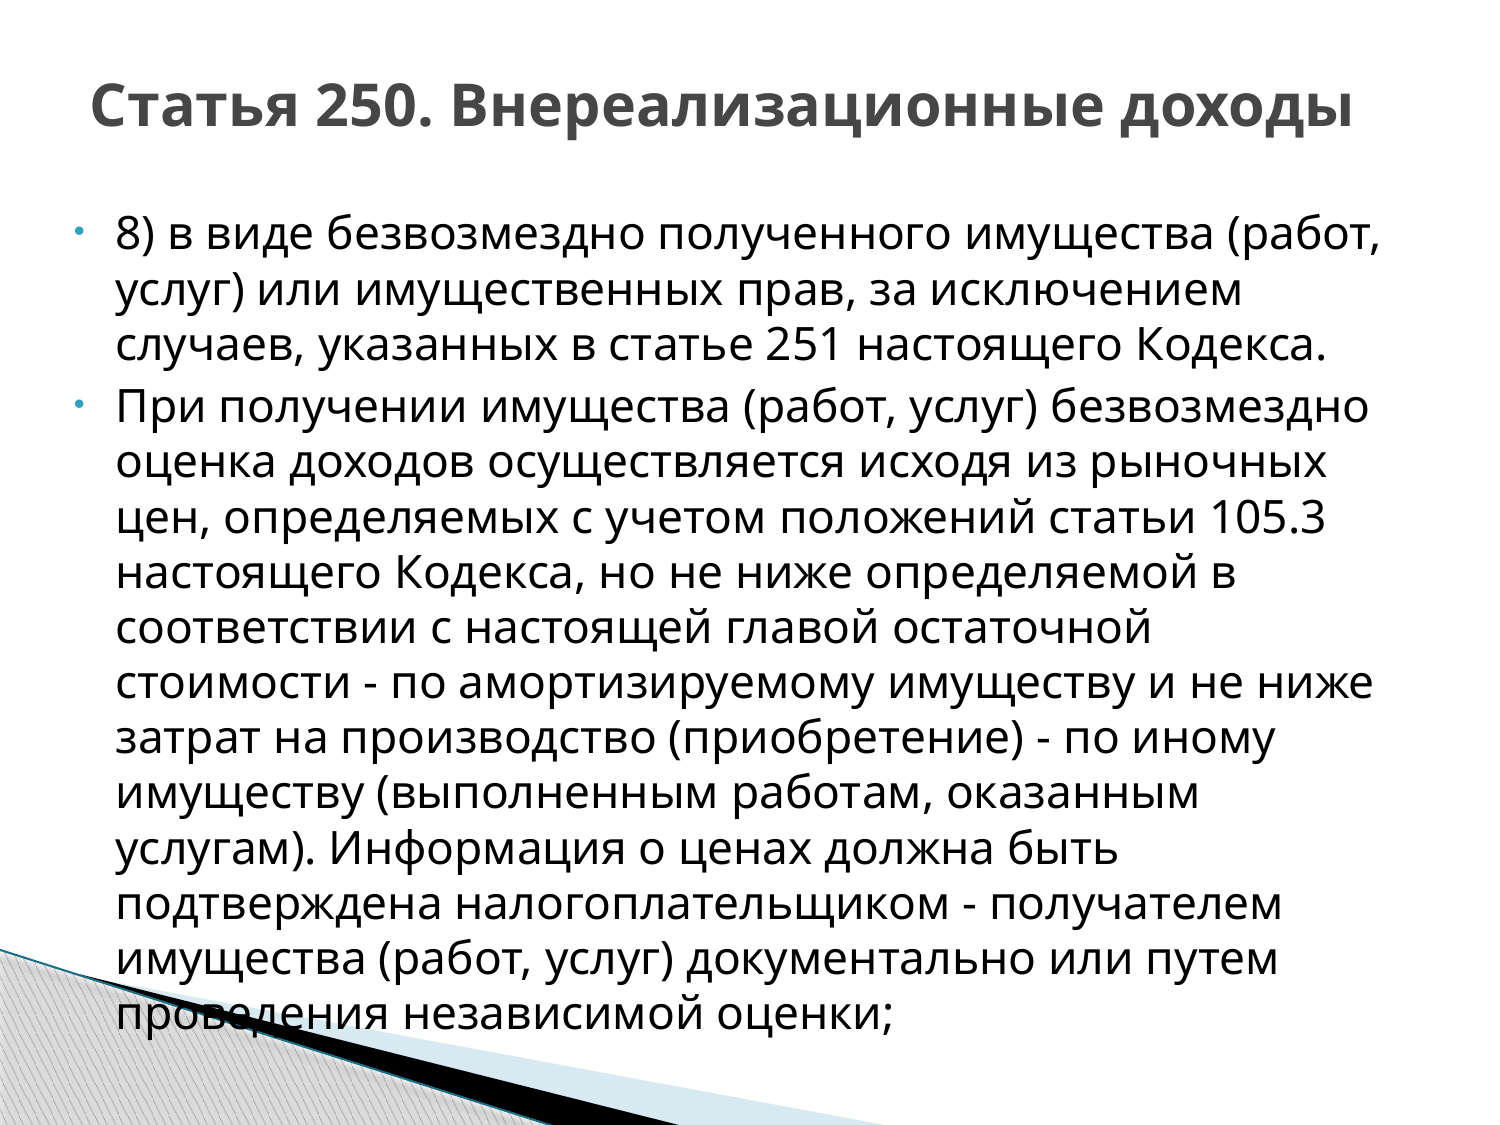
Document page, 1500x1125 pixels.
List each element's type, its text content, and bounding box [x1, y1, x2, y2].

title Статья 250. Внереализационные доходы [75, 45, 1425, 233]
list 8) в виде безвозмездно полученного имущества (работ, услуг) или имущественных прав, за исключением случаев, указанных в статье 251 настоящего Кодекса. При получении имущества (работ, услуг) безвозмездно оценка доходов осуществляется исходя из рыночных цен, определяемых с учетом положений статьи 105.3 настоящего Кодекса, но не ниже определяемой в соответствии с настоящей главой остаточной стоимости - по амортизируемому имуществу и не ниже затрат на производство (приобретение) - по иному имуществу (выполненным работам, оказанным услугам). Информация о ценах должна быть подтверждена налогоплательщиком - получателем имущества (работ, услуг) документально или путем проведения независимой оценки; [41, 196, 1400, 1094]
